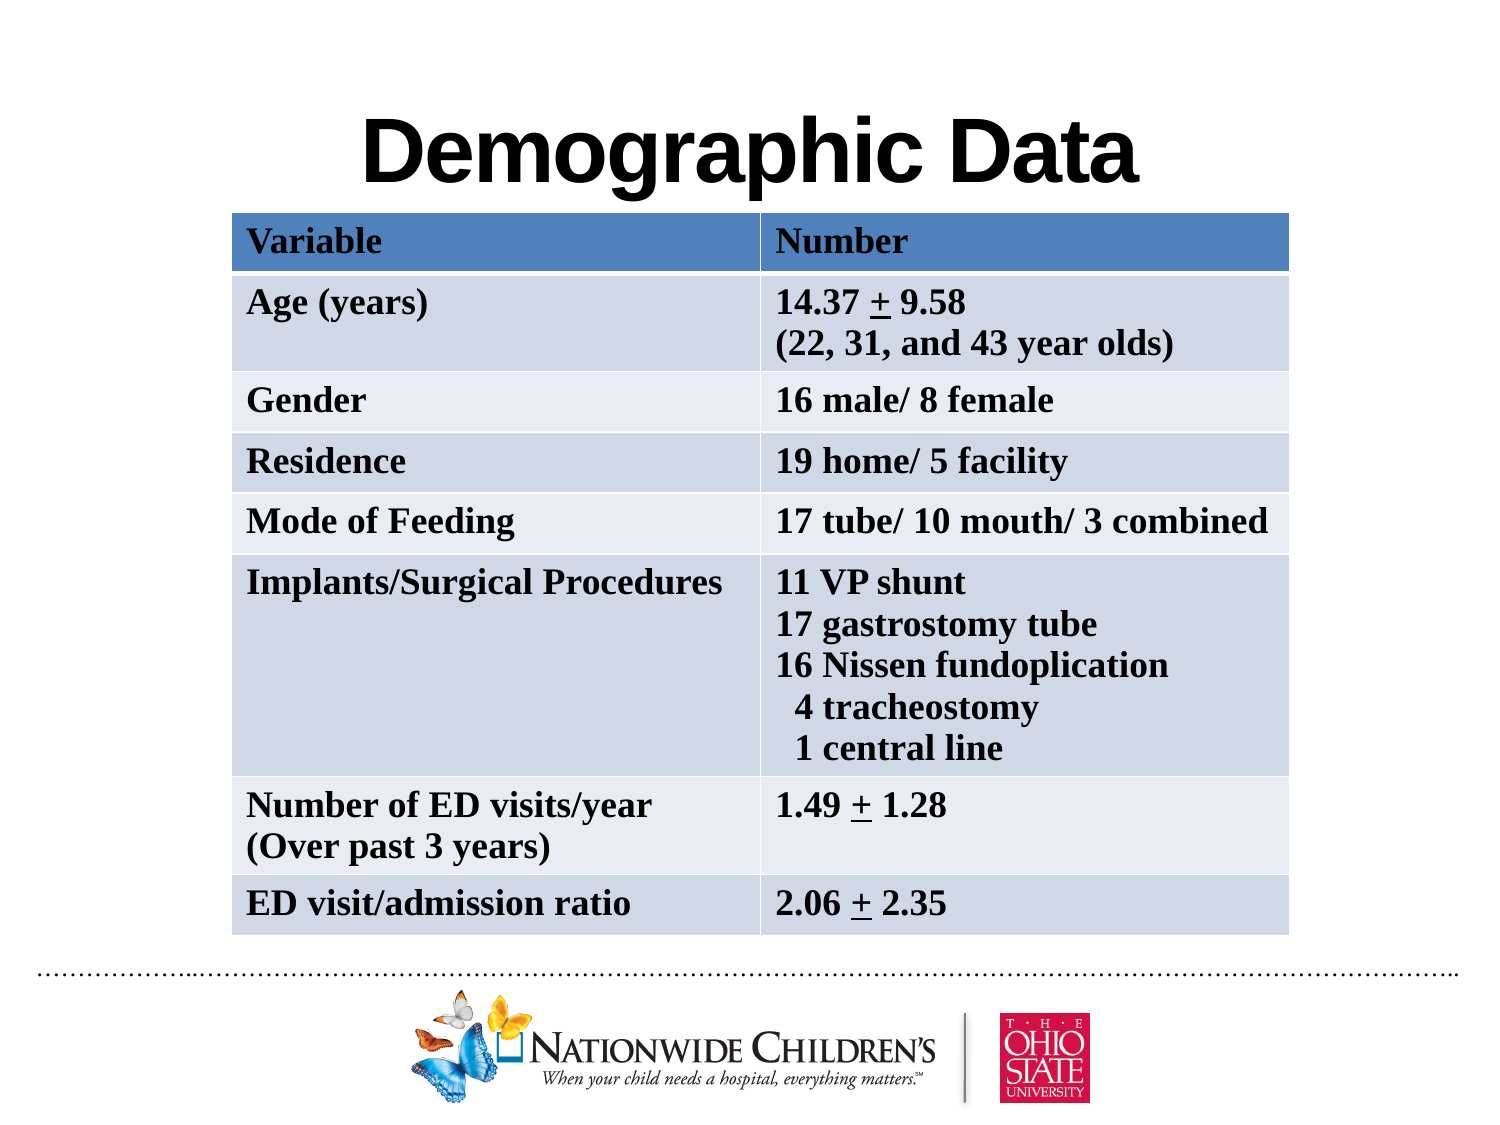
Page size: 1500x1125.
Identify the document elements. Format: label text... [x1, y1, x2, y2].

table_cell Age (years) [232, 276, 760, 371]
table_cell 11 VP shunt 17 gastrostomy tube 16 Nissen fundoplication 4 tracheostomy 1 central line [761, 555, 1289, 776]
table_cell 17 tube/ 10 mouth/ 3 combined [761, 494, 1289, 553]
table_cell Residence [232, 433, 760, 492]
table_header Number [761, 213, 1289, 271]
picture [1000, 1013, 1090, 1103]
table_cell 14.37 + 9.58 (22, 31, and 43 year olds) [761, 276, 1289, 371]
table_cell Number of ED visits/year (Over past 3 years) [232, 777, 760, 874]
table_cell Mode of Feeding [232, 494, 760, 553]
table_cell ED visit/admission ratio [232, 875, 760, 935]
table_cell Implants/Surgical Procedures [232, 555, 760, 776]
title Demographic Data [75, 45, 1425, 233]
picture [411, 990, 935, 1103]
table_header Variable [232, 213, 760, 271]
table_cell 19 home/ 5 facility [761, 433, 1289, 492]
table_cell 2.06 + 2.35 [761, 875, 1289, 935]
table_cell 1.49 + 1.28 [761, 777, 1289, 874]
table_cell 16 male/ 8 female [761, 372, 1289, 431]
table_cell Gender [232, 372, 760, 431]
